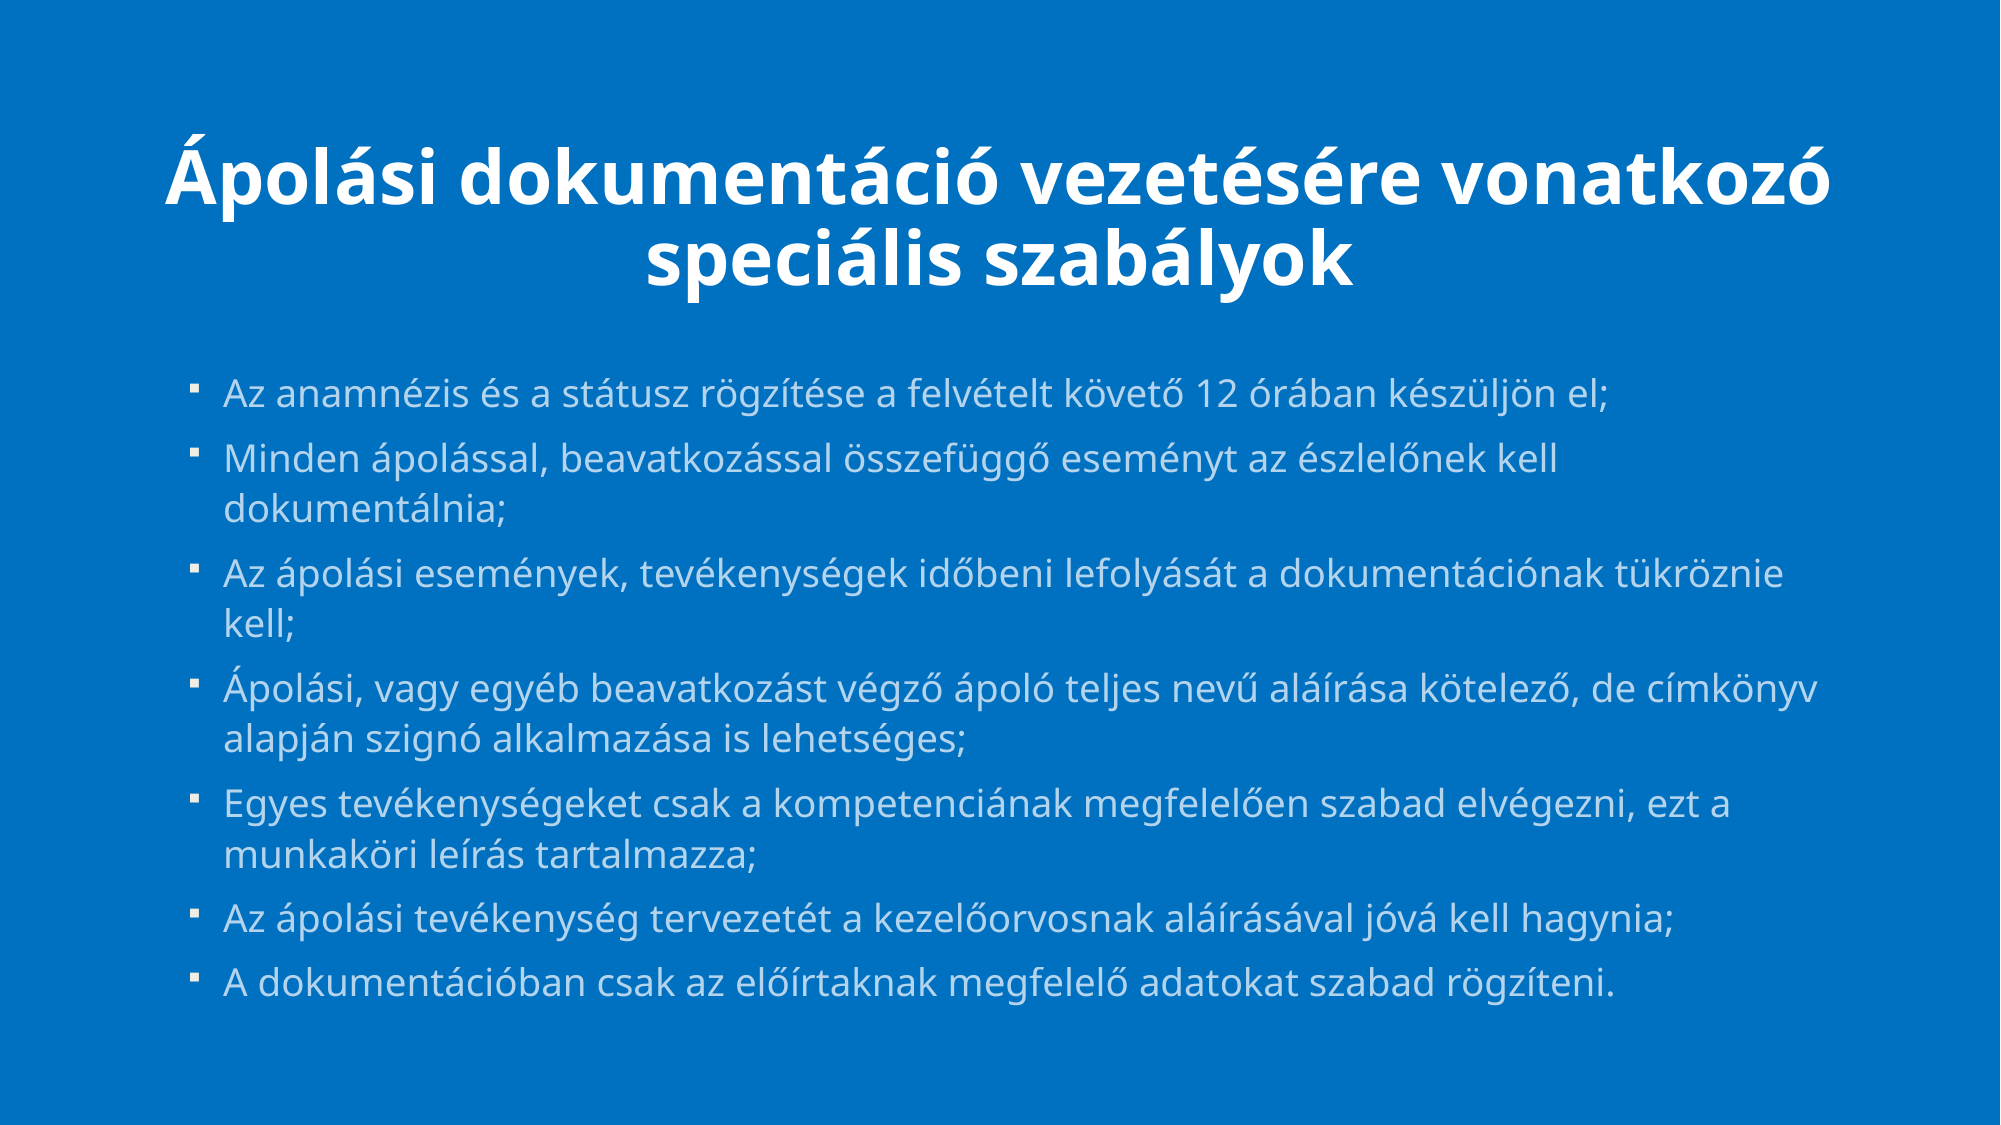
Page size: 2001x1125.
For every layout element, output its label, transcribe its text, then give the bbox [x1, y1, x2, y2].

list Az anamnézis és a státusz rögzítése a felvételt követő 12 órában készüljön el; Minden ápolással, beavatkozással összefüggő eseményt az észlelőnek kell dokumentálnia; Az ápolási események, tevékenységek időbeni lefolyását a dokumentációnak tükröznie kell; Ápolási, vagy egyéb beavatkozást végző ápoló teljes nevű aláírása kötelező, de címkönyv alapján szignó alkalmazása is lehetséges; Egyes tevékenységeket csak a kompetenciának megfelelően szabad elvégezni, ezt a munkaköri leírás tartalmazza; Az ápolási tevékenység tervezetét a kezelőorvosnak aláírásával jóvá kell hagynia; A dokumentációban csak az előírtaknak megfelelő adatokat szabad rögzíteni. [137, 357, 1863, 1014]
title Ápolási dokumentáció vezetésére vonatkozó speciális szabályok [137, 111, 1863, 330]
